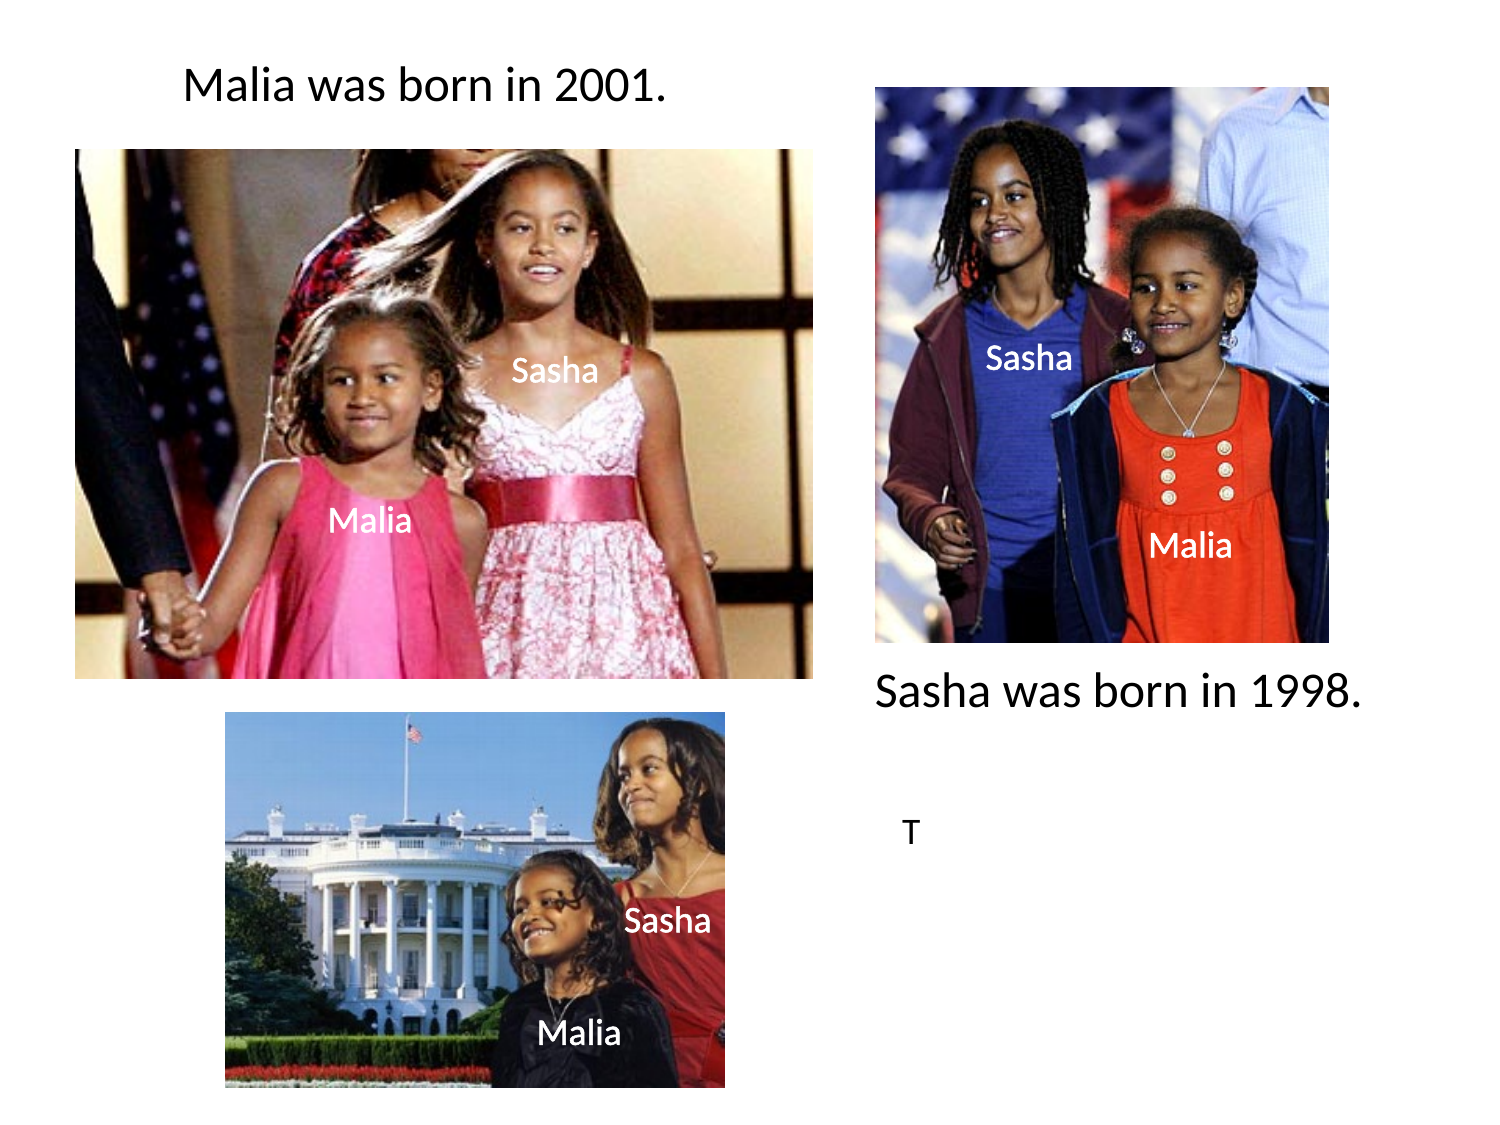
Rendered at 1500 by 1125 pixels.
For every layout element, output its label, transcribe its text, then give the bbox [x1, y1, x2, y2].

picture [874, 87, 1329, 643]
picture [224, 712, 726, 1088]
text_box Sasha was born in 1998. [837, 649, 1400, 725]
title Malia was born in 2001. [112, 37, 738, 125]
text_box T [887, 799, 1325, 860]
picture [74, 149, 813, 679]
